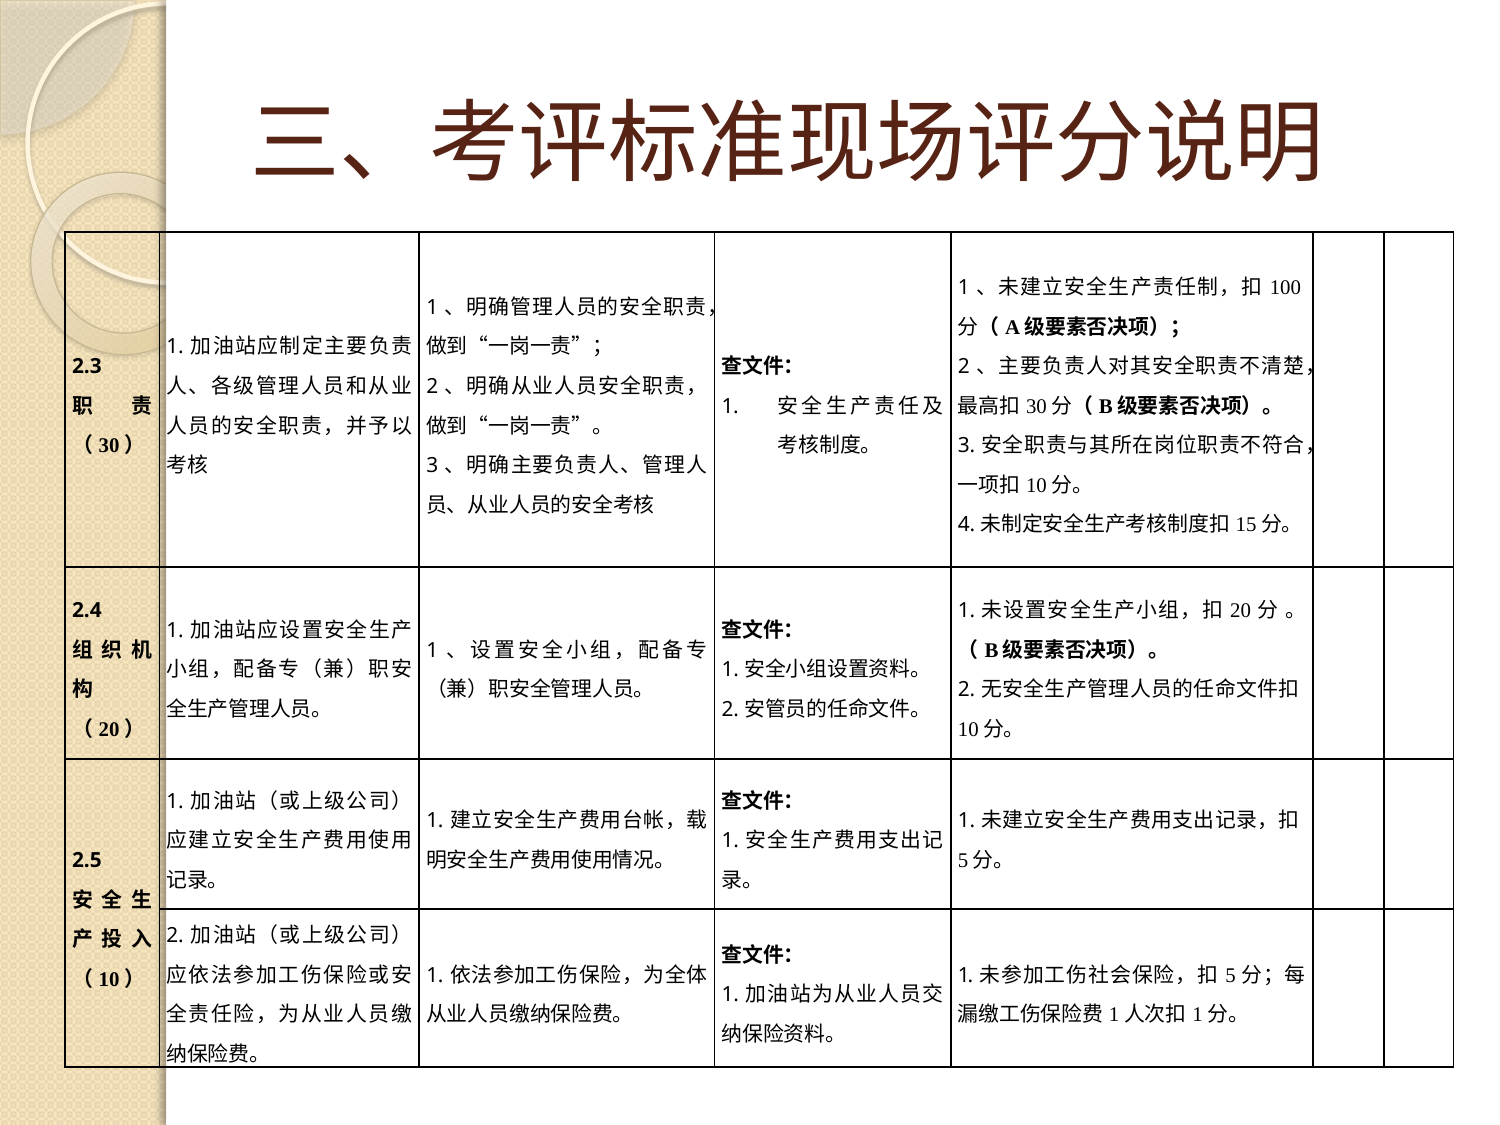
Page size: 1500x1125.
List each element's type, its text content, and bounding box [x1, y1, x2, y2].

table_header 2.3 职责（30） [66, 233, 159, 566]
table_cell [1385, 760, 1453, 908]
table_cell 1.建立安全生产费用台帐，载明安全生产费用使用情况。 [420, 760, 714, 908]
table_cell [1314, 910, 1383, 1066]
table_cell 1.未建立安全生产费用支出记录，扣5分。 [952, 760, 1312, 908]
table_header 1、明确管理人员的安全职责，做到“一岗一责”； 2、明确从业人员安全职责，做到“一岗一责”。 3、明确主要负责人、管理人员、从业人员的安全考核 [420, 233, 714, 566]
table_header 1、未建立安全生产责任制，扣100分（A级要素否决项）； 2、主要负责人对其安全职责不清楚，最高扣30分（B级要素否决项）。 3.安全职责与其所在岗位职责不符合，一项扣10分。 4.未制定安全生产考核制度扣15分。 [952, 233, 1312, 566]
table_cell 2.4 组织机构（20） [66, 568, 159, 758]
table_cell 2.5 安全生产投入（10） [66, 760, 159, 1066]
table_cell 查文件： 1.加油站为从业人员交纳保险资料。 [715, 910, 950, 1066]
table_header 查文件： 安全生产责任及考核制度。 [715, 233, 950, 566]
table_cell [1385, 910, 1453, 1066]
table_header [1314, 233, 1383, 566]
table_cell 1.未设置安全生产小组，扣20分 。（B级要素否决项）。 2.无安全生产管理人员的任命文件扣10分。 [952, 568, 1312, 758]
table_cell 1.依法参加工伤保险，为全体从业人员缴纳保险费。 [420, 910, 714, 1066]
table_cell 1.加油站应设置安全生产小组，配备专（兼）职安全生产管理人员。 [160, 568, 418, 758]
table_cell [1314, 568, 1383, 758]
table_cell 2.加油站（或上级公司）应依法参加工伤保险或安全责任险，为从业人员缴纳保险费。 [160, 910, 418, 1066]
table_header 1.加油站应制定主要负责人、各级管理人员和从业人员的安全职责，并予以考核 [160, 233, 418, 566]
table_cell 查文件： 1.安全小组设置资料。 2.安管员的任命文件。 [715, 568, 950, 758]
table_cell 1.未参加工伤社会保险，扣5分；每漏缴工伤保险费1人次扣1分。 [952, 910, 1312, 1066]
table_cell 1.加油站（或上级公司）应建立安全生产费用使用记录。 [160, 760, 418, 908]
table_cell [1314, 760, 1383, 908]
table_cell 查文件： 1.安全生产费用支出记录。 [715, 760, 950, 908]
table_header [1385, 233, 1453, 566]
title 三、考评标准现场评分说明 [235, 45, 1466, 233]
table_cell [1385, 568, 1453, 758]
table_cell 1、设置安全小组，配备专（兼）职安全管理人员。 [420, 568, 714, 758]
